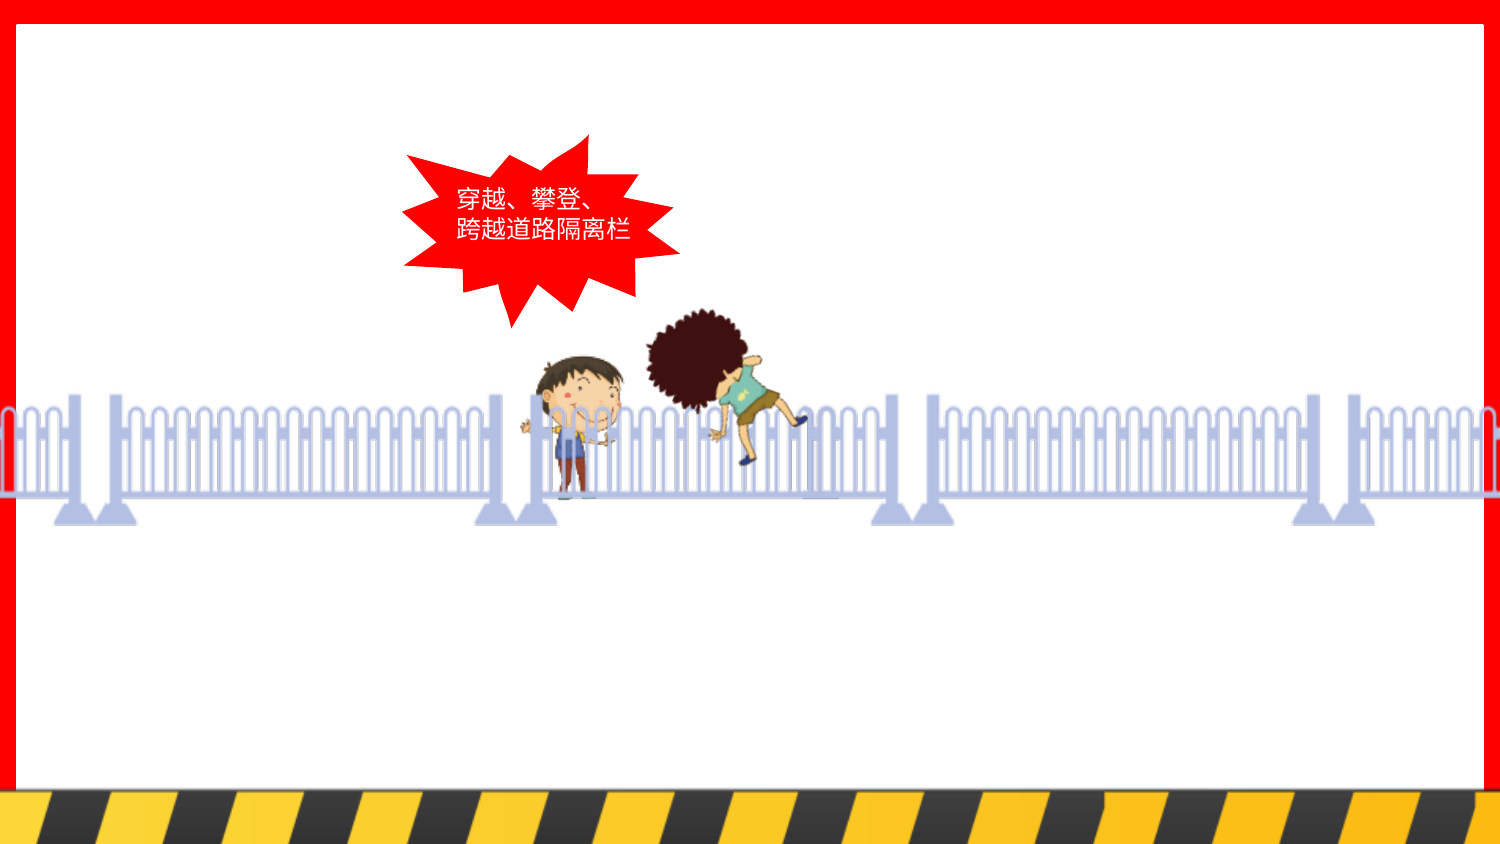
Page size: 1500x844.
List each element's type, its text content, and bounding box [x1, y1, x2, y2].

text_box 穿越、攀登、 跨越道路隔离栏 [442, 176, 765, 252]
picture [0, 286, 1500, 635]
text_box [399, 132, 683, 331]
picture [0, 774, 1500, 844]
